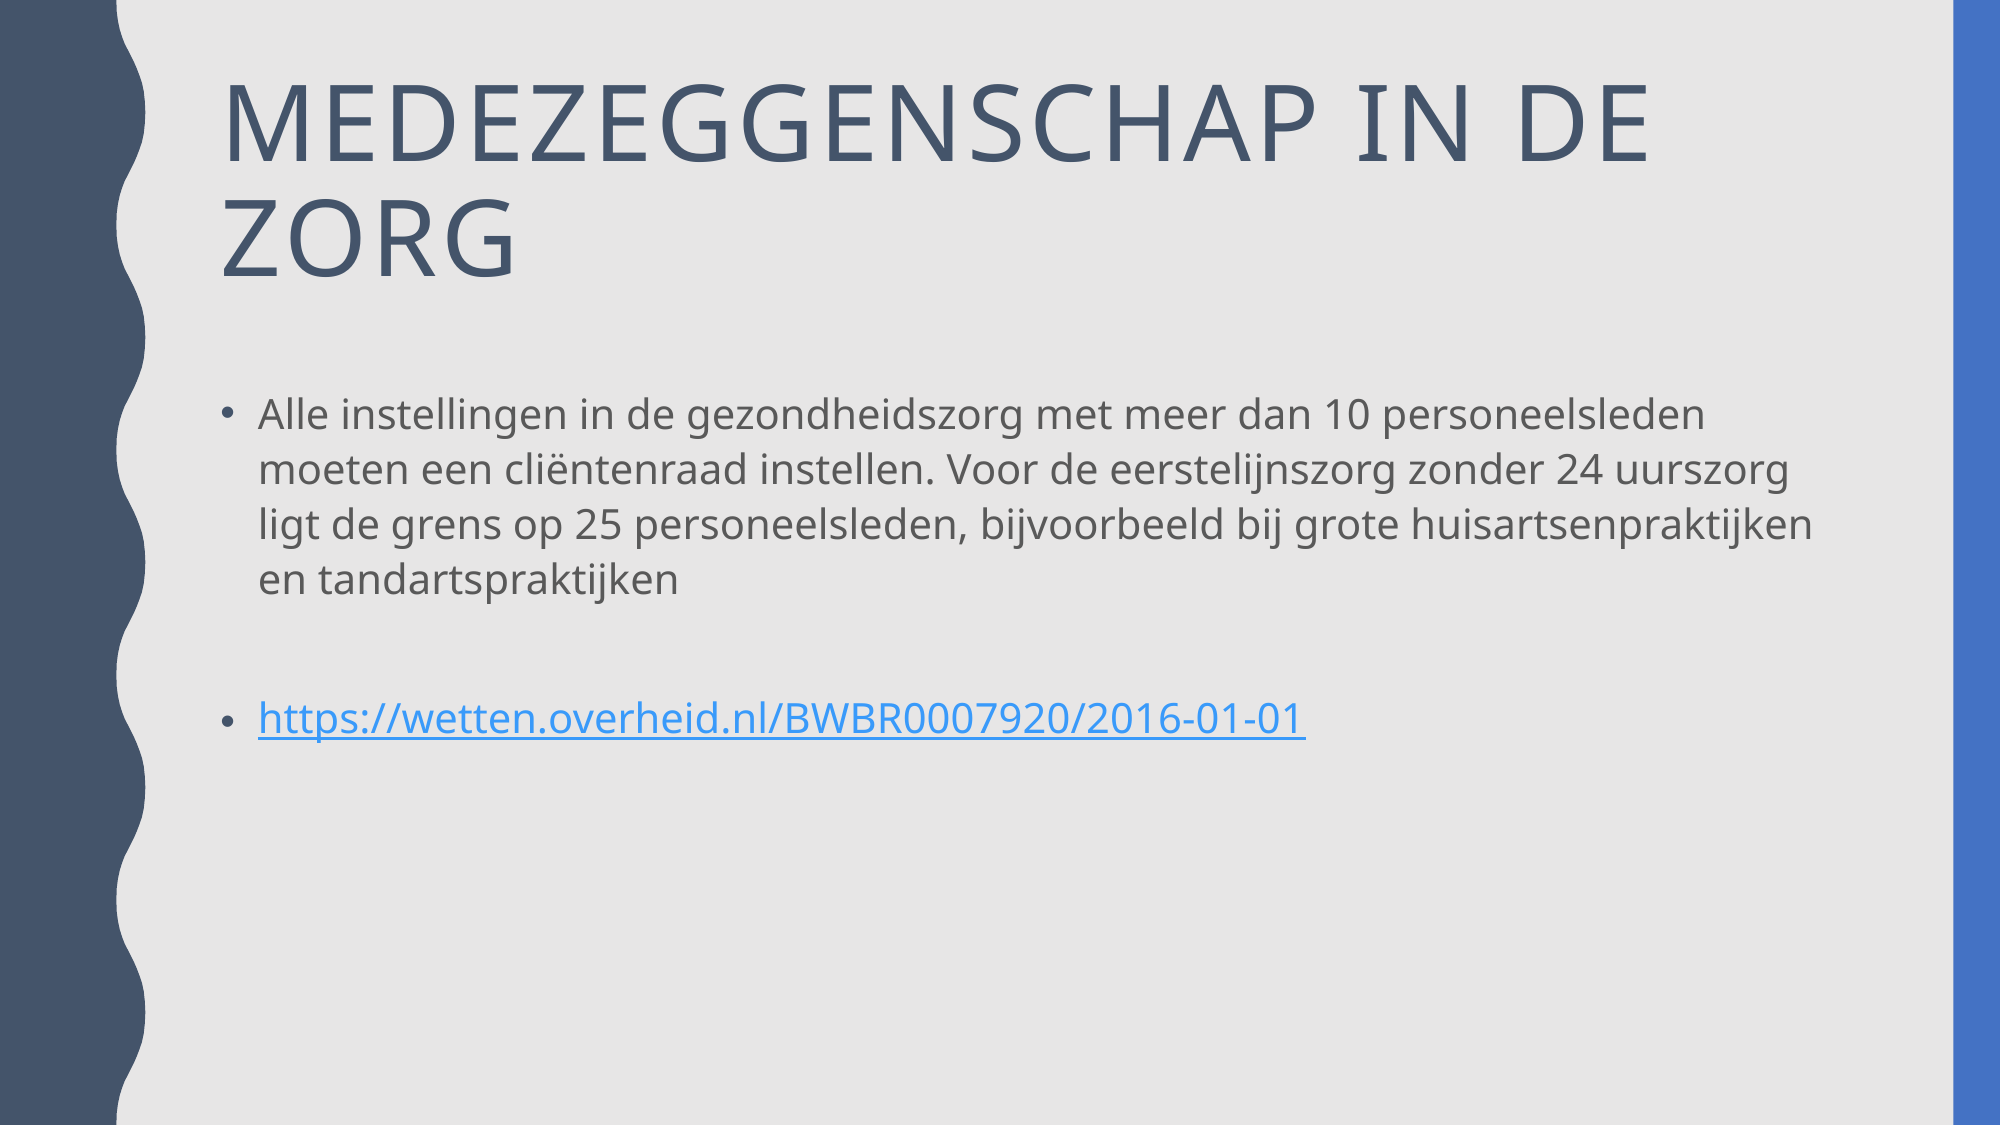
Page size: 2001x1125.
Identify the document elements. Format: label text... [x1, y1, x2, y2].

list Alle instellingen in de gezondheidszorg met meer dan 10 personeelsleden moeten een cliëntenraad instellen. Voor de eerstelijnszorg zonder 24 uurszorg ligt de grens op 25 personeelsleden, bijvoorbeeld bij grote huisartsenpraktijken en tandartspraktijken https://wetten.overheid.nl/BWBR0007920/2016-01-01 [205, 375, 1875, 965]
title Medezeggenschap in de zorg [205, 62, 1875, 308]
